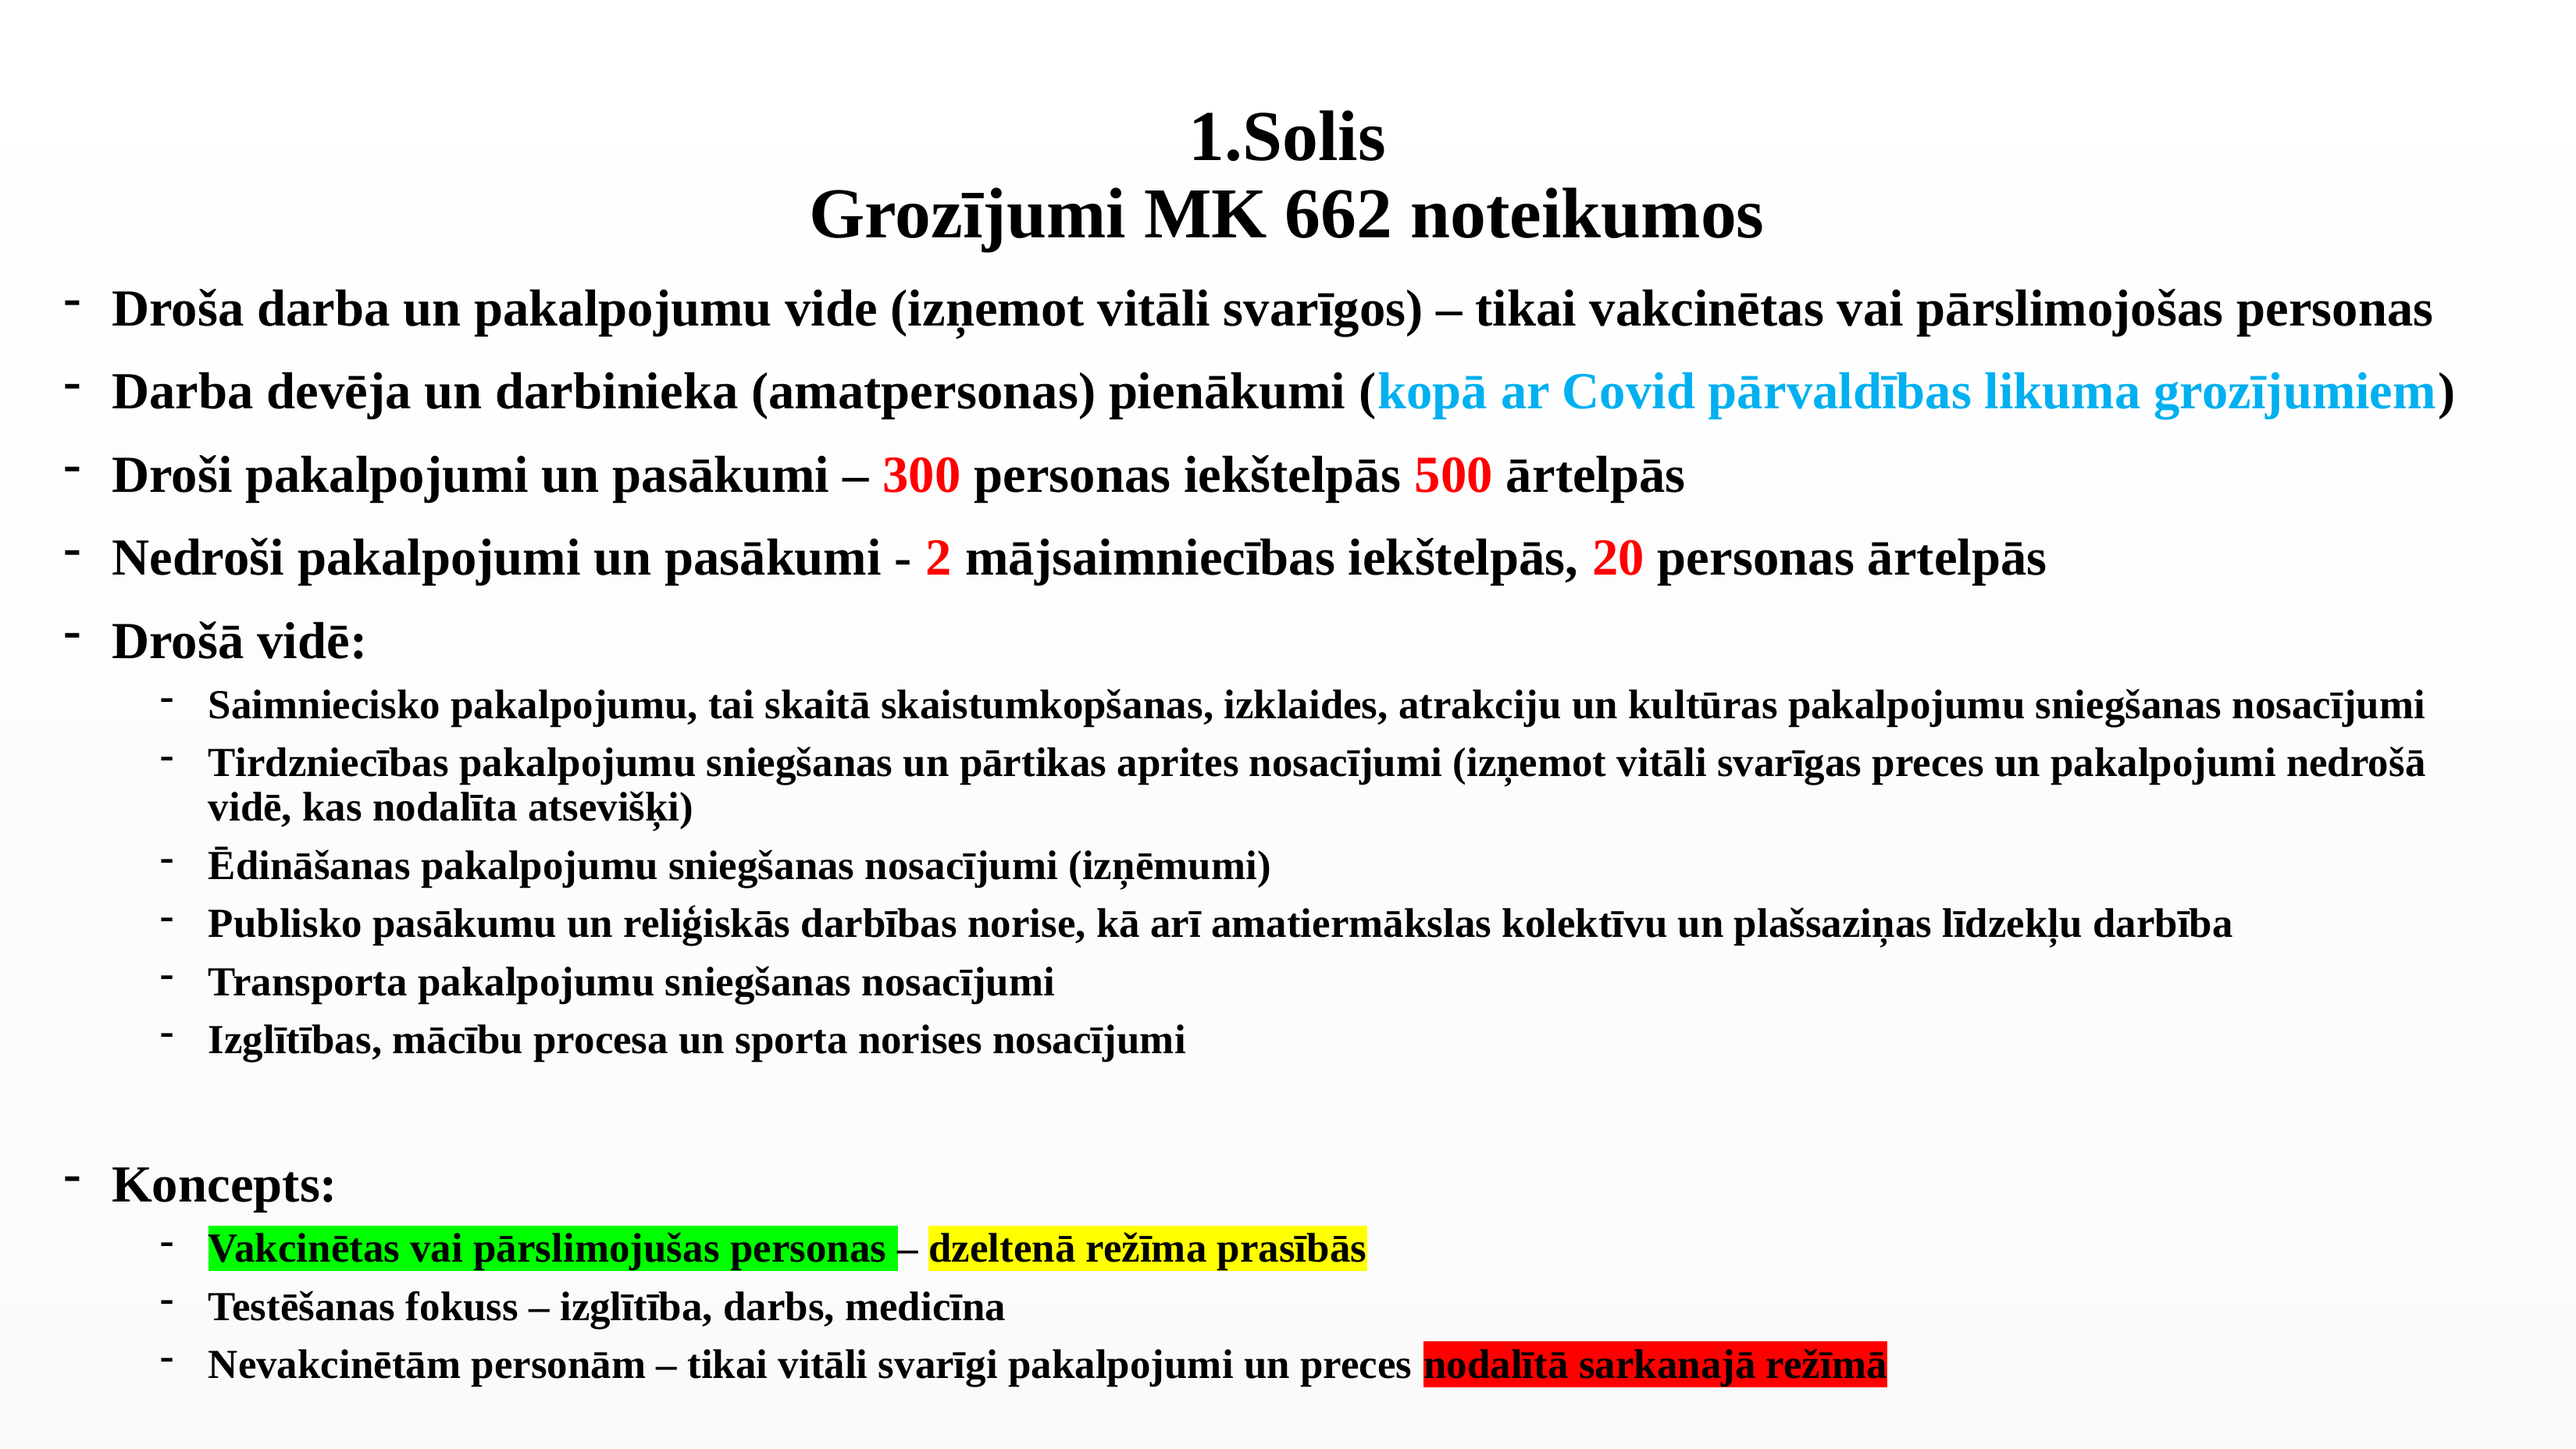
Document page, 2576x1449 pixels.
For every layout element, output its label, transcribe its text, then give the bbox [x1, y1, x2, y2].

title 1.Solis Grozījumi MK 662 noteikumos [176, 77, 2399, 275]
list Droša darba un pakalpojumu vide (izņemot vitāli svarīgos) – tikai vakcinētas vai pārslimojošas personas Darba devēja un darbinieka (amatpersonas) pienākumi (kopā ar Covid pārvaldības likuma grozījumiem) Droši pakalpojumi un pasākumi – 300 personas iekštelpās 500 ārtelpās Nedroši pakalpojumi un pasākumi - 2 mājsaimniecības iekštelpās, 20 personas ārtelpās Drošā vidē: Saimniecisko pakalpojumu, tai skaitā skaistumkopšanas, izklaides, atrakciju un kultūras pakalpojumu sniegšanas nosacījumi Tirdzniecības pakalpojumu sniegšanas un pārtikas aprites nosacījumi (izņemot vitāli svarīgas preces un pakalpojumi nedrošā vidē, kas nodalīta atsevišķi) Ēdināšanas pakalpojumu sniegšanas nosacījumi (izņēmumi) Publisko pasākumu un reliģiskās darbības norise, kā arī amatiermākslas kolektīvu un plašsaziņas līdzekļu darbība Transporta pakalpojumu sniegšanas nosacījumi Izglītības, mācību procesa un sporta norises nosacījumi Koncepts: Vakcinētas vai pārslimojušas personas – dzeltenā režīma prasībās Testēšanas fokuss – izglītība, darbs, medicīna Nevakcinētām personām – tikai vitāli svarīgi pakalpojumi un preces nodalītā sarkanajā režīmā [52, 275, 2525, 1427]
